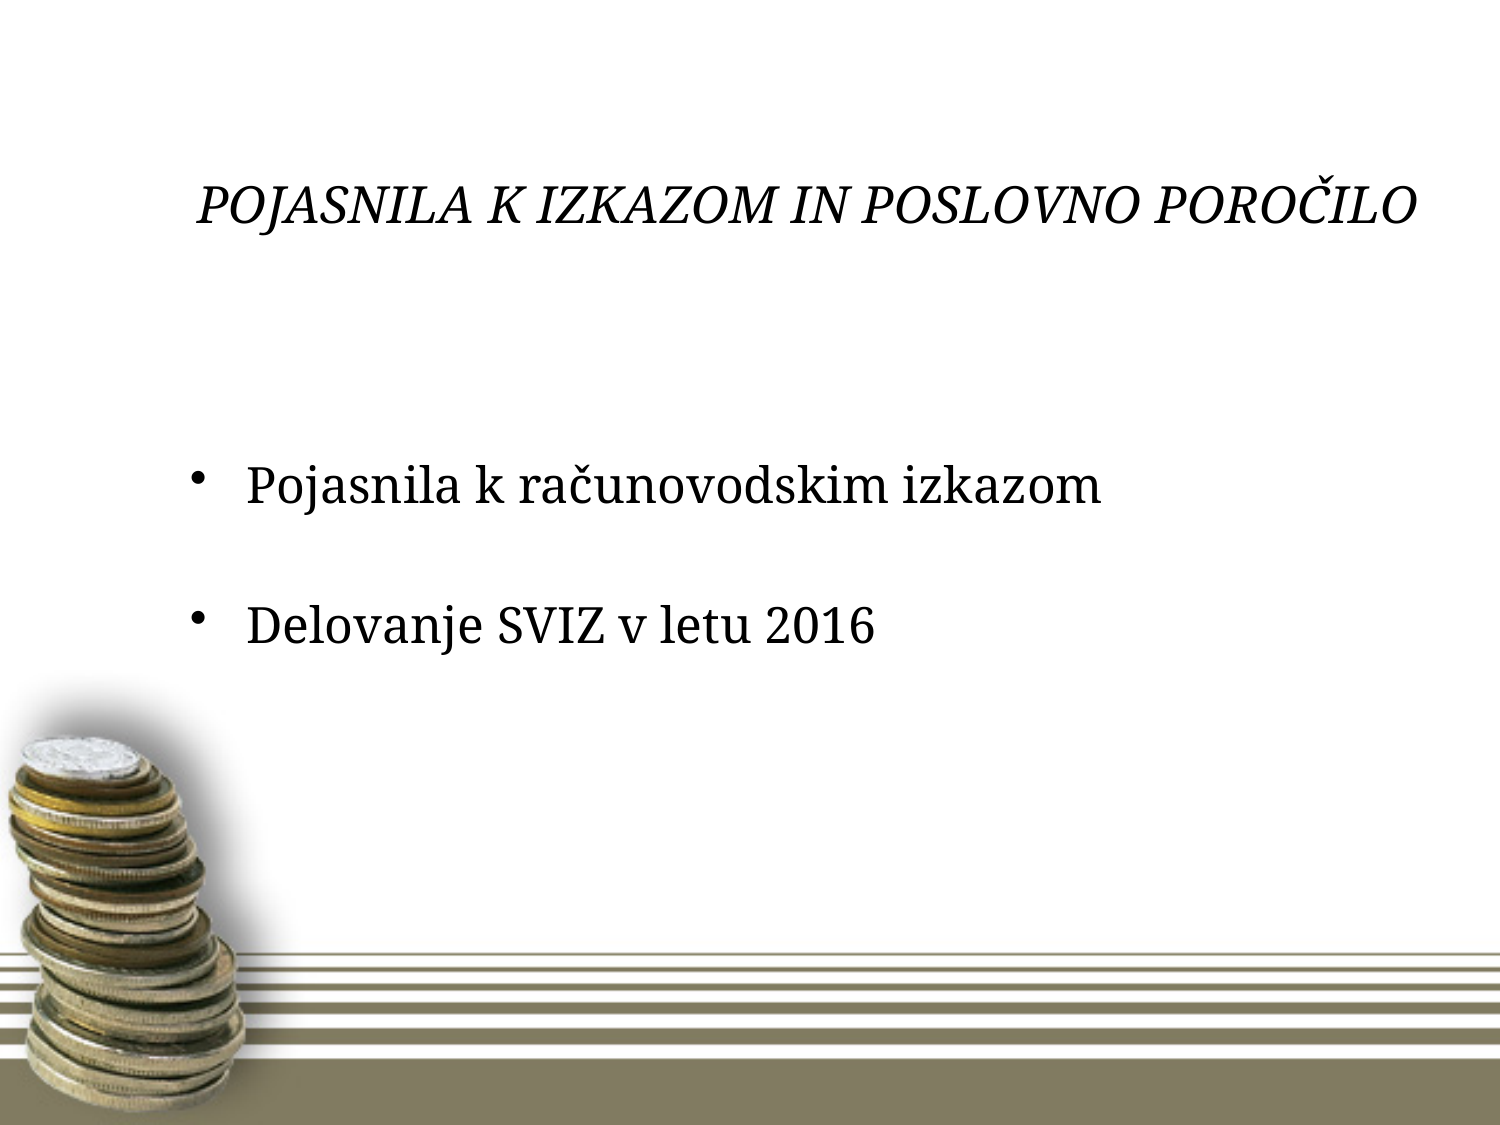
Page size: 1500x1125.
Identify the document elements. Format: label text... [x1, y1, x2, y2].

list Pojasnila k računovodskim izkazom Delovanje SVIZ v letu 2016 [174, 262, 1450, 938]
picture [0, 0, 1500, 1125]
title POJASNILA K IZKAZOM IN POSLOVNO POROČILO [171, 78, 1447, 266]
